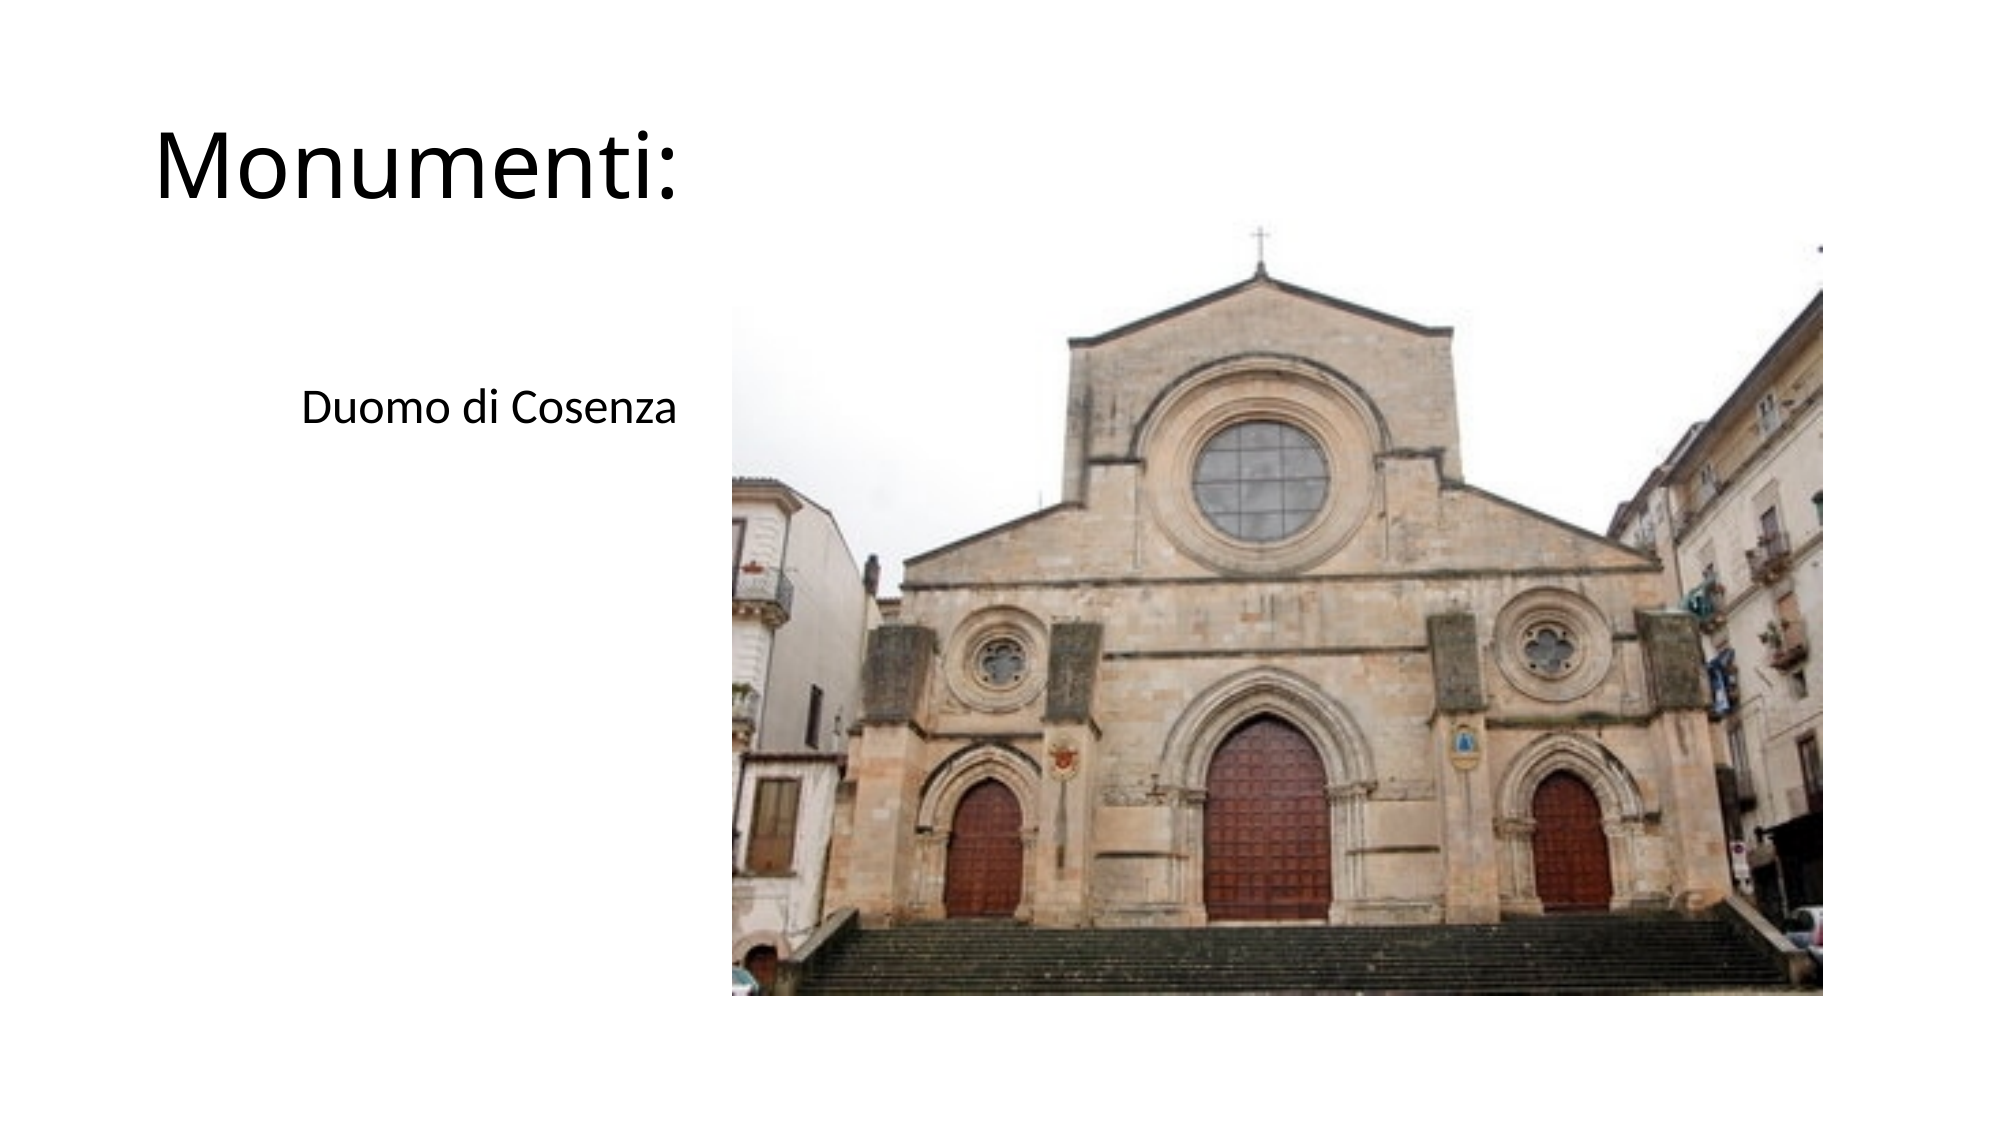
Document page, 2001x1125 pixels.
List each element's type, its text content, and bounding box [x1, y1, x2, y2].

title Monumenti: [137, 59, 1863, 278]
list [732, 177, 1823, 996]
text_box Duomo di Cosenza [286, 366, 693, 441]
